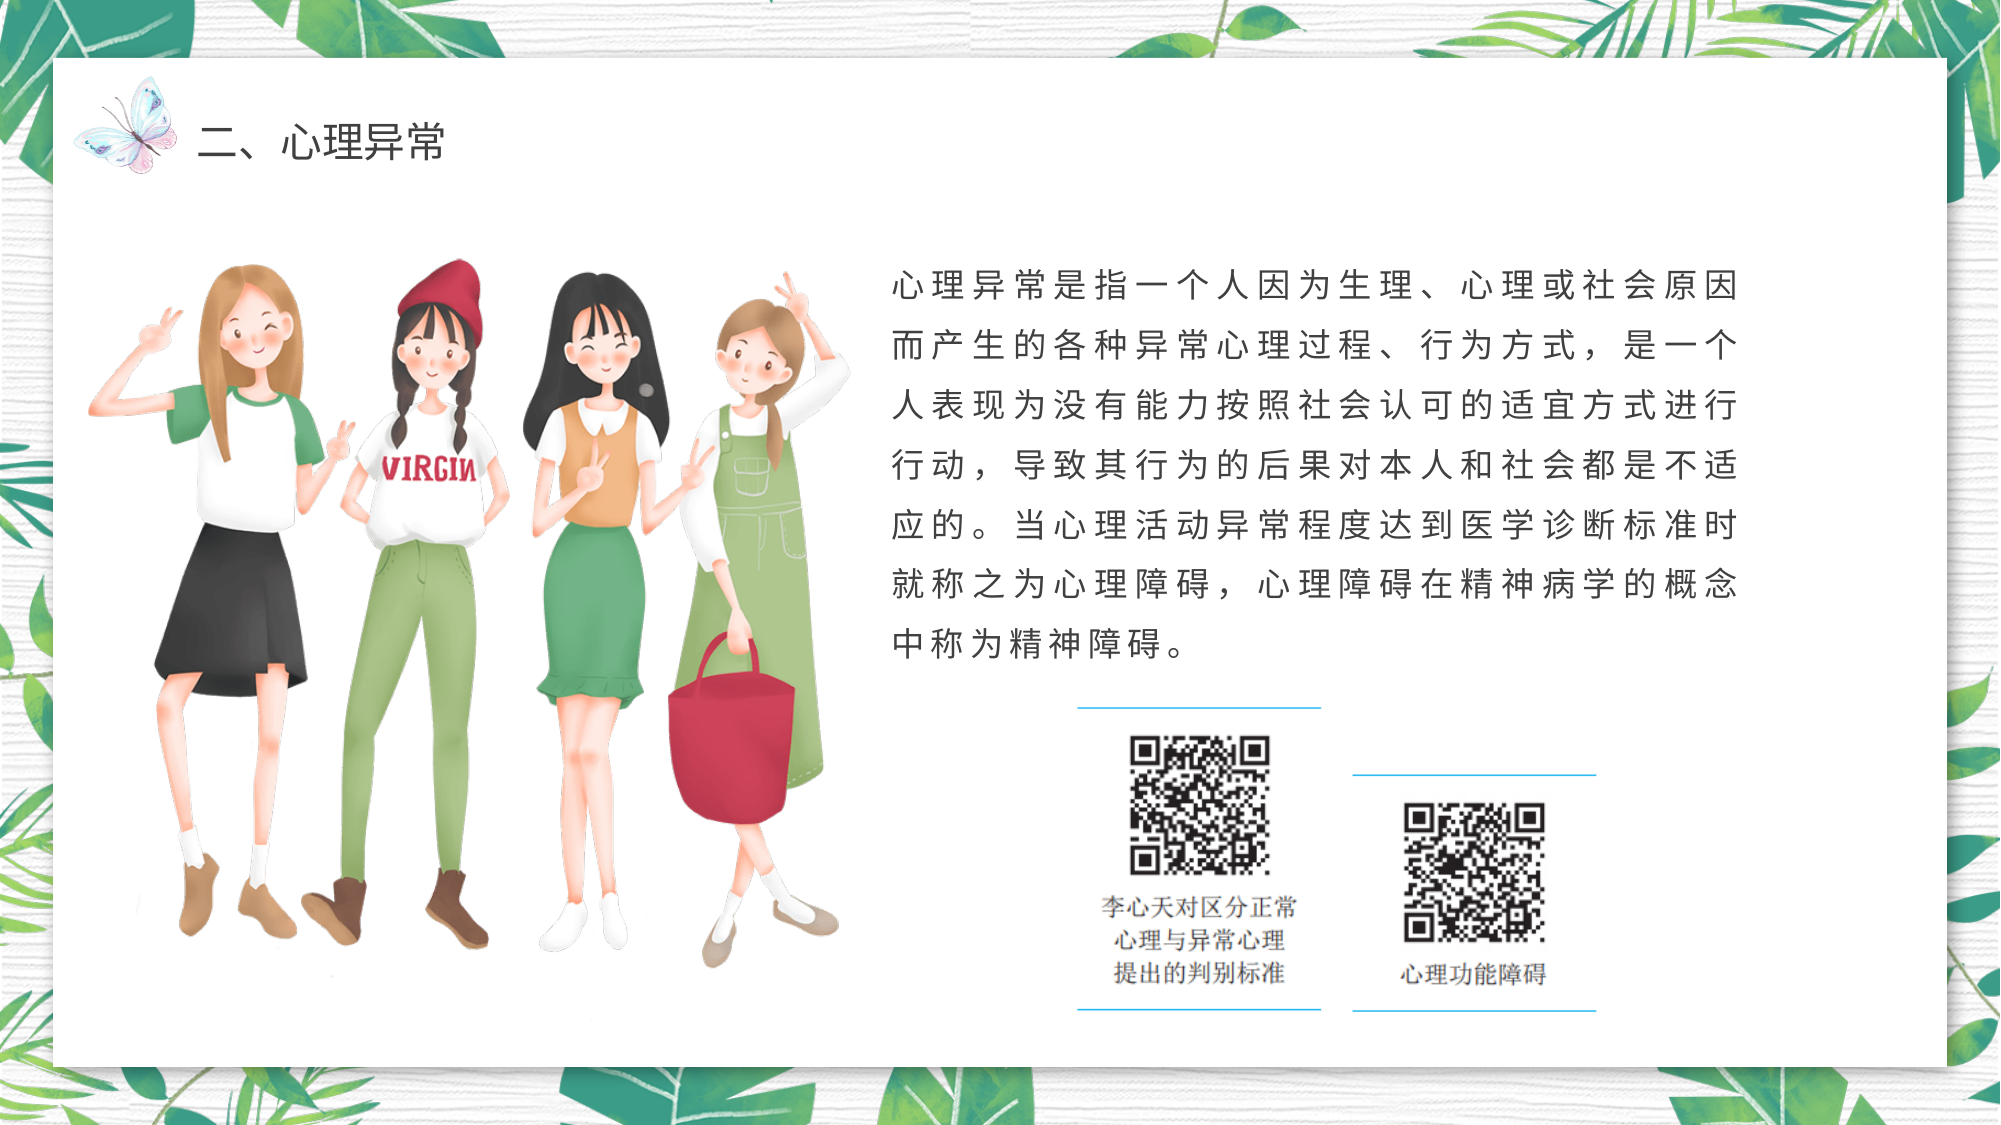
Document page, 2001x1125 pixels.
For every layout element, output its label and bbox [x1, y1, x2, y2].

picture [1068, 687, 1606, 1027]
text_box [0, 0, 2000, 1125]
picture [73, 76, 867, 1056]
